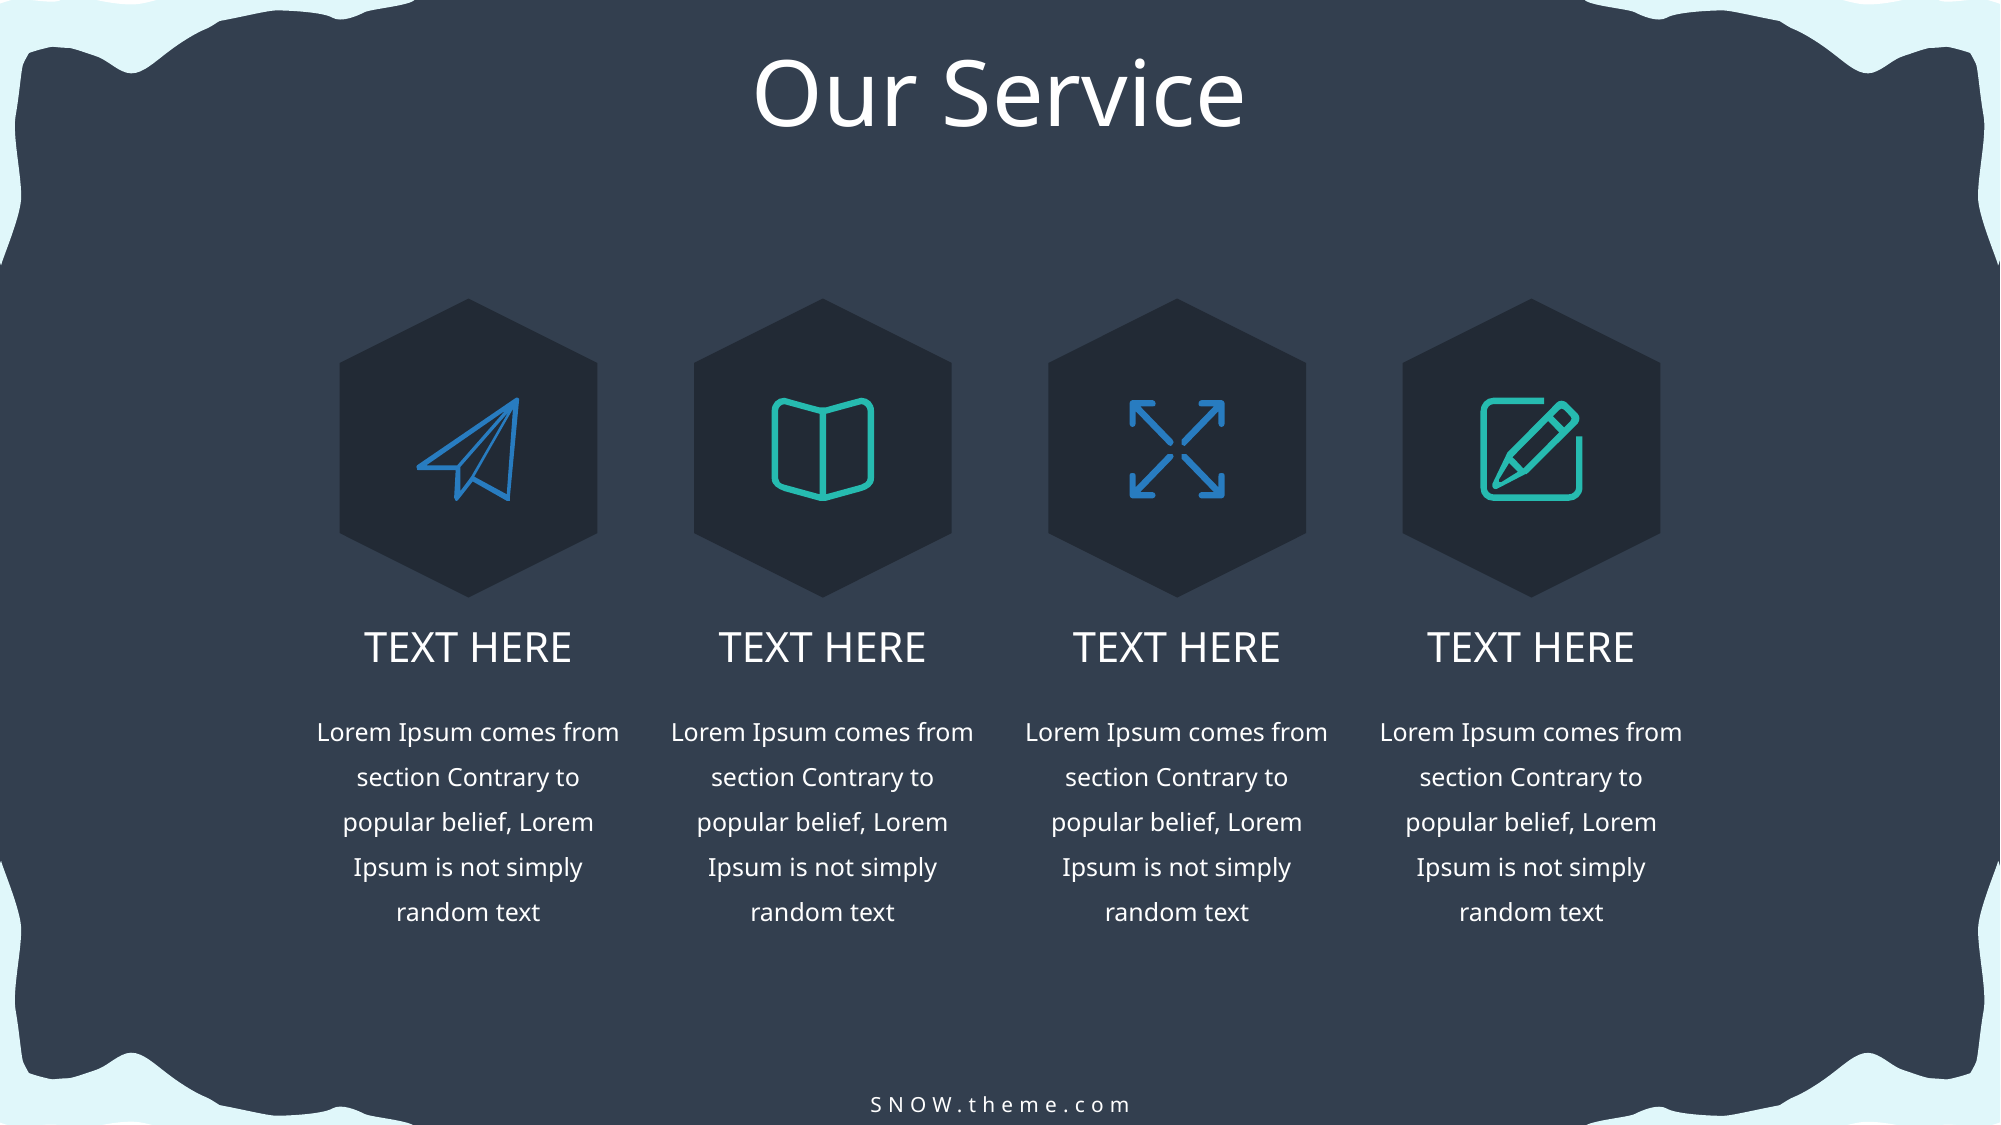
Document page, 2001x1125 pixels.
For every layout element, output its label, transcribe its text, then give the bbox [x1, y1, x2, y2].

text_box Lorem Ipsum comes from section Contrary to popular belief, Lorem Ipsum is not simply random text [301, 694, 636, 934]
text_box TEXT HERE [349, 613, 588, 678]
text_box [1181, 400, 1225, 447]
text_box [338, 297, 599, 599]
text_box Lorem Ipsum comes from section Contrary to popular belief, Lorem Ipsum is not simply random text [655, 694, 991, 934]
text_box [771, 397, 875, 501]
text_box Lorem Ipsum comes from section Contrary to popular belief, Lorem Ipsum is not simply random text [1009, 694, 1345, 934]
text_box [1480, 397, 1583, 501]
text_box TEXT HERE [1058, 613, 1297, 678]
text_box Our Service [737, 27, 1263, 153]
text_box TEXT HERE [703, 613, 942, 678]
text_box [1181, 454, 1225, 499]
text_box [692, 297, 953, 599]
text_box TEXT HERE [1412, 613, 1651, 678]
text_box [1047, 297, 1308, 599]
text_box Lorem Ipsum comes from section Contrary to popular belief, Lorem Ipsum is not simply random text [1364, 694, 1699, 934]
text_box [1129, 454, 1174, 499]
text_box [1401, 297, 1662, 599]
text_box [416, 397, 520, 501]
text_box [1129, 400, 1174, 447]
